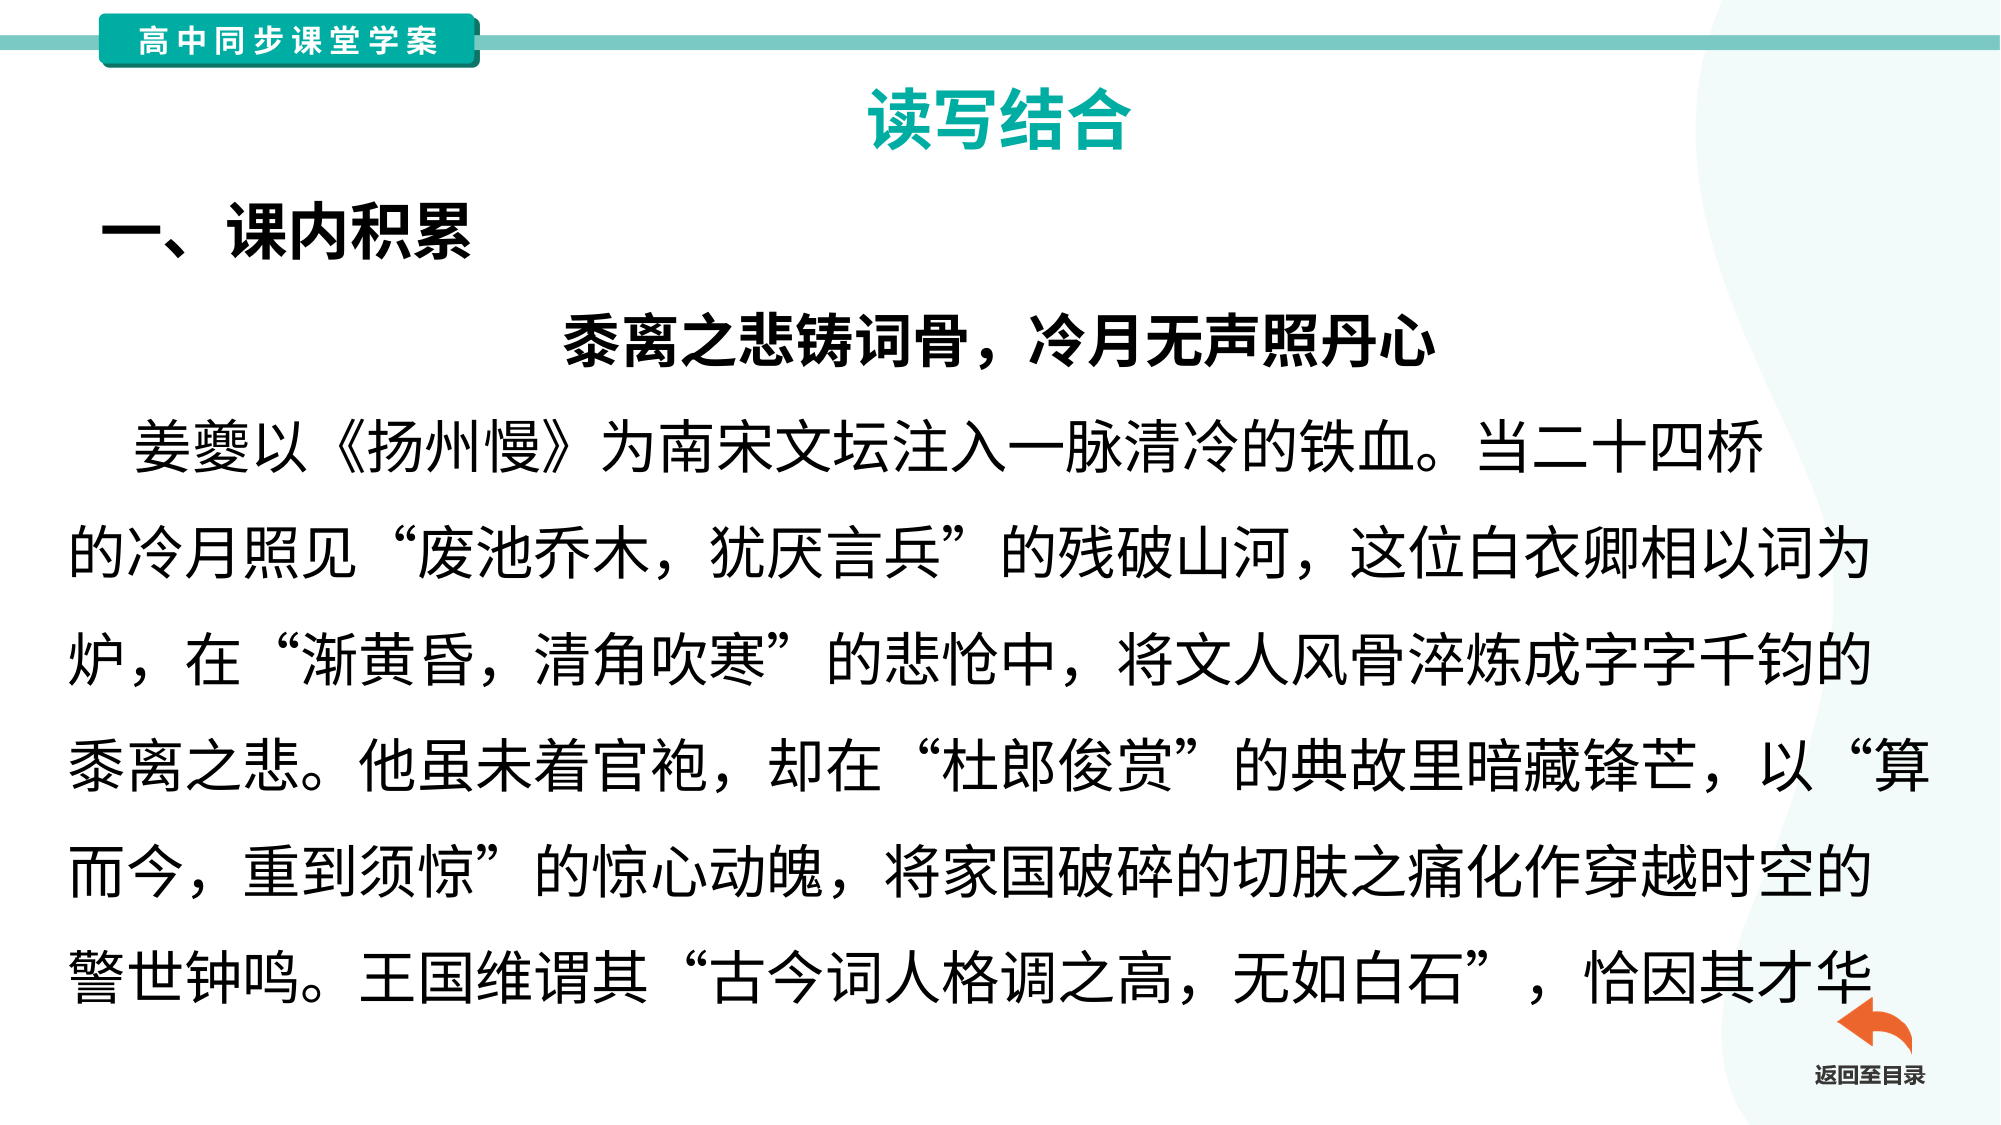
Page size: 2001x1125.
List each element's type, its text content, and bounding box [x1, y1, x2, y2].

text_box 一、课内积累 [100, 156, 1899, 267]
picture [0, 0, 2000, 1125]
text_box 读写结合 [100, 76, 1899, 156]
text_box 黍离之悲铸词骨，冷月无声照丹心 姜夔以《扬州慢》为南宋文坛注入一脉清冷的铁血。当二十四桥 的冷月照见“废池乔木，犹厌言兵”的残破山河，这位白衣卿相以词为 炉，在“渐黄昏，清角吹寒”的悲怆中，将文人风骨淬炼成字字千钧的 黍离之悲。他虽未着官袍，却在“杜郎俊赏”的典故里暗藏锋芒，以“算 而今，重到须惊”的惊心动魄，将家国破碎的切肤之痛化作穿越时空的 警世钟鸣。王国维谓其“古今词人格调之高，无如白石”，恰因其才华 [100, 267, 1899, 1012]
